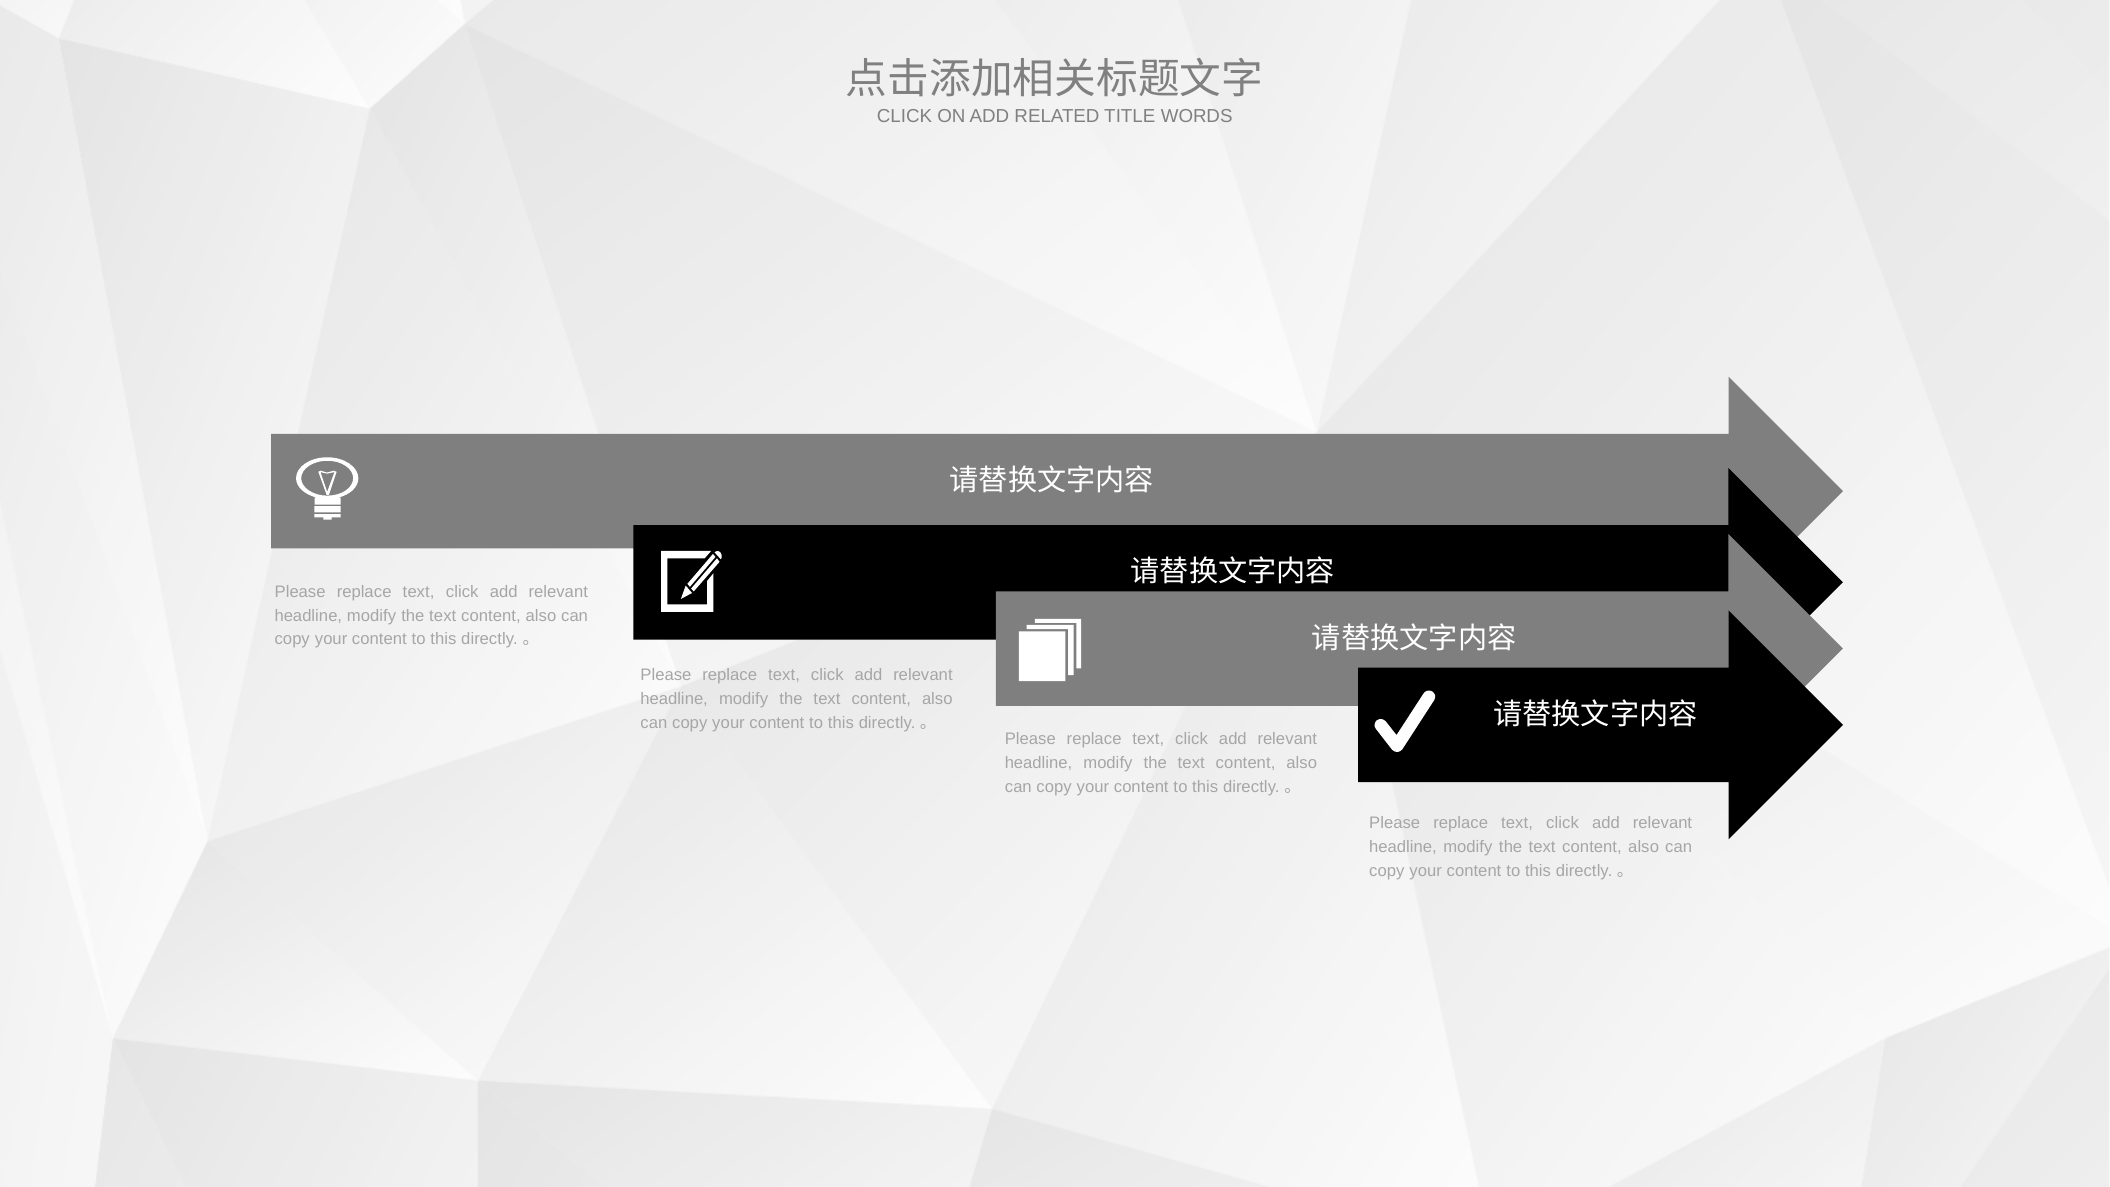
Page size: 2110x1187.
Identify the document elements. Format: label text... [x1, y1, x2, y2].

text_box 点击添加相关标题文字 [803, 44, 1307, 107]
text_box Please replace text, click add relevant headline, modify the text content, also can copy your content to this directly.。 [989, 716, 1334, 804]
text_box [661, 549, 724, 612]
picture [0, 0, 2110, 1187]
text_box Please replace text, click add relevant headline, modify the text content, also can copy your content to this directly.。 [1353, 800, 1709, 888]
text_box 请替换文字内容 [1357, 607, 1845, 842]
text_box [296, 457, 359, 520]
text_box 请替换文字内容 [632, 465, 1845, 641]
text_box Please replace text, click add relevant headline, modify the text content, also can copy your content to this directly.。 [258, 568, 605, 657]
text_box 请替换文字内容 [270, 374, 1845, 550]
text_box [1019, 618, 1082, 682]
text_box Please replace text, click add relevant headline, modify the text content, also can copy your content to this directly.。 [624, 652, 969, 740]
text_box CLICK ON ADD RELATED TITLE WORDS [852, 95, 1257, 130]
text_box 请替换文字内容 [994, 531, 1845, 707]
text_box [1374, 690, 1436, 753]
